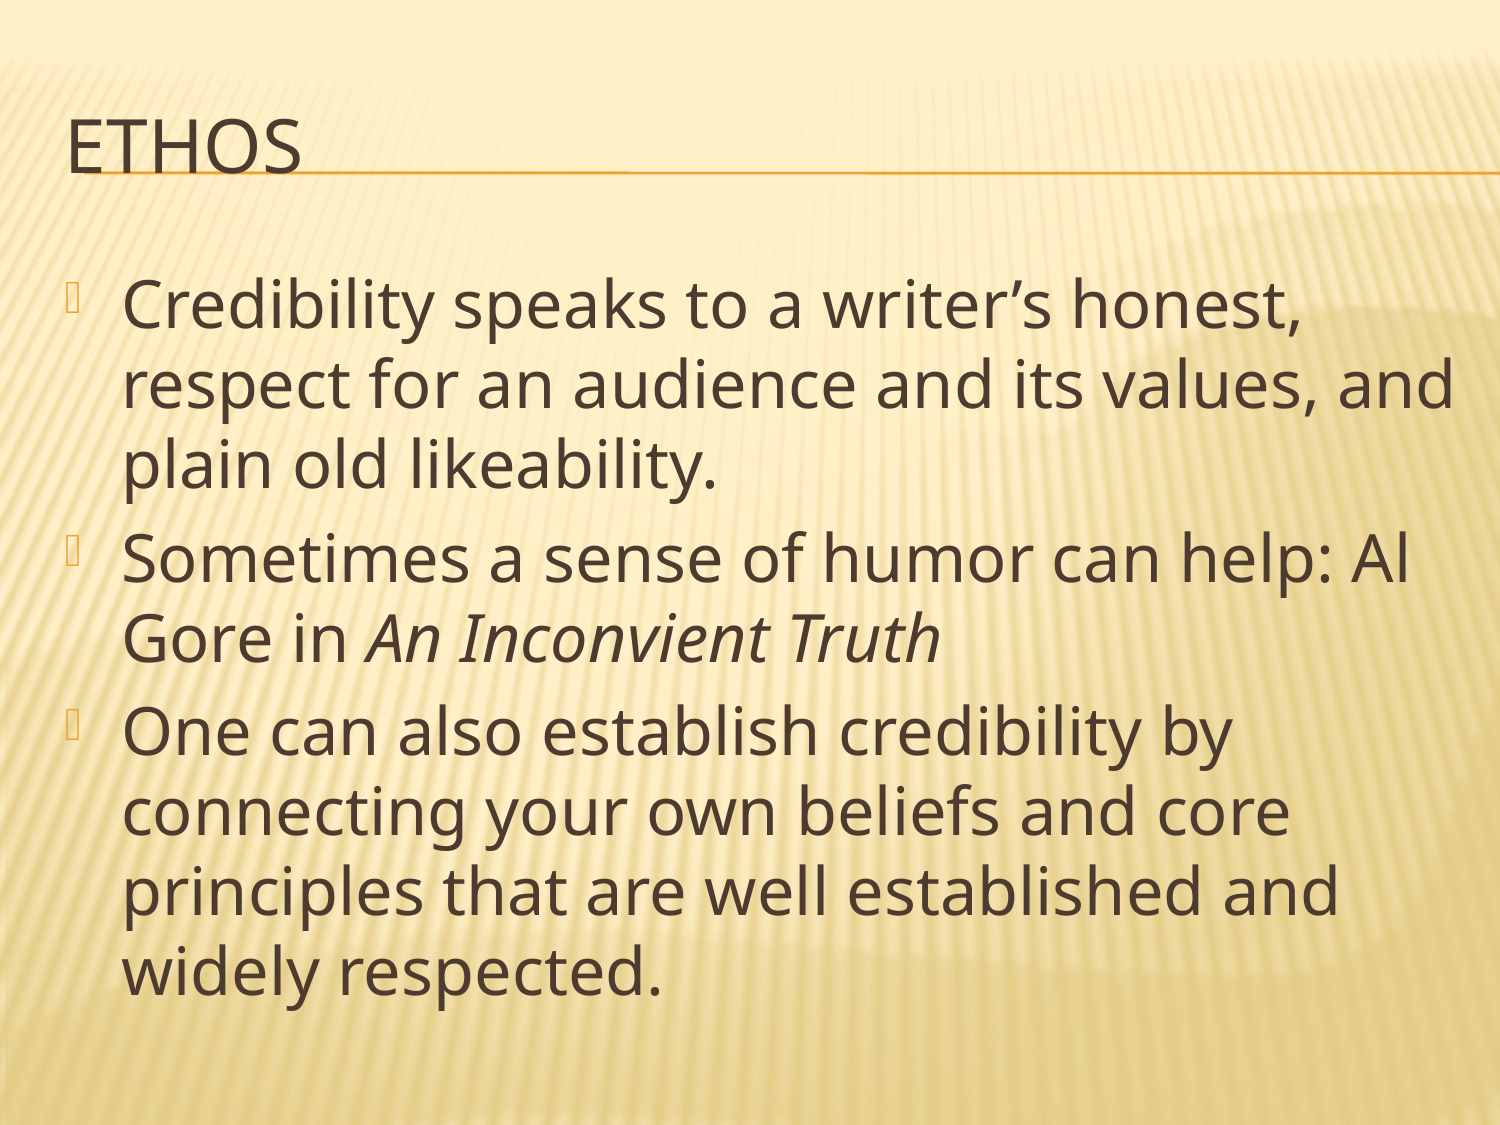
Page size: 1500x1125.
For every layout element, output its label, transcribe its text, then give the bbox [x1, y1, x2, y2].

title Ethos [50, 75, 1475, 213]
list Credibility speaks to a writer’s honest, respect for an audience and its values, and plain old likeability. Sometimes a sense of humor can help: Al Gore in An Inconvient Truth One can also establish credibility by connecting your own beliefs and core principles that are well established and widely respected. [50, 254, 1475, 998]
